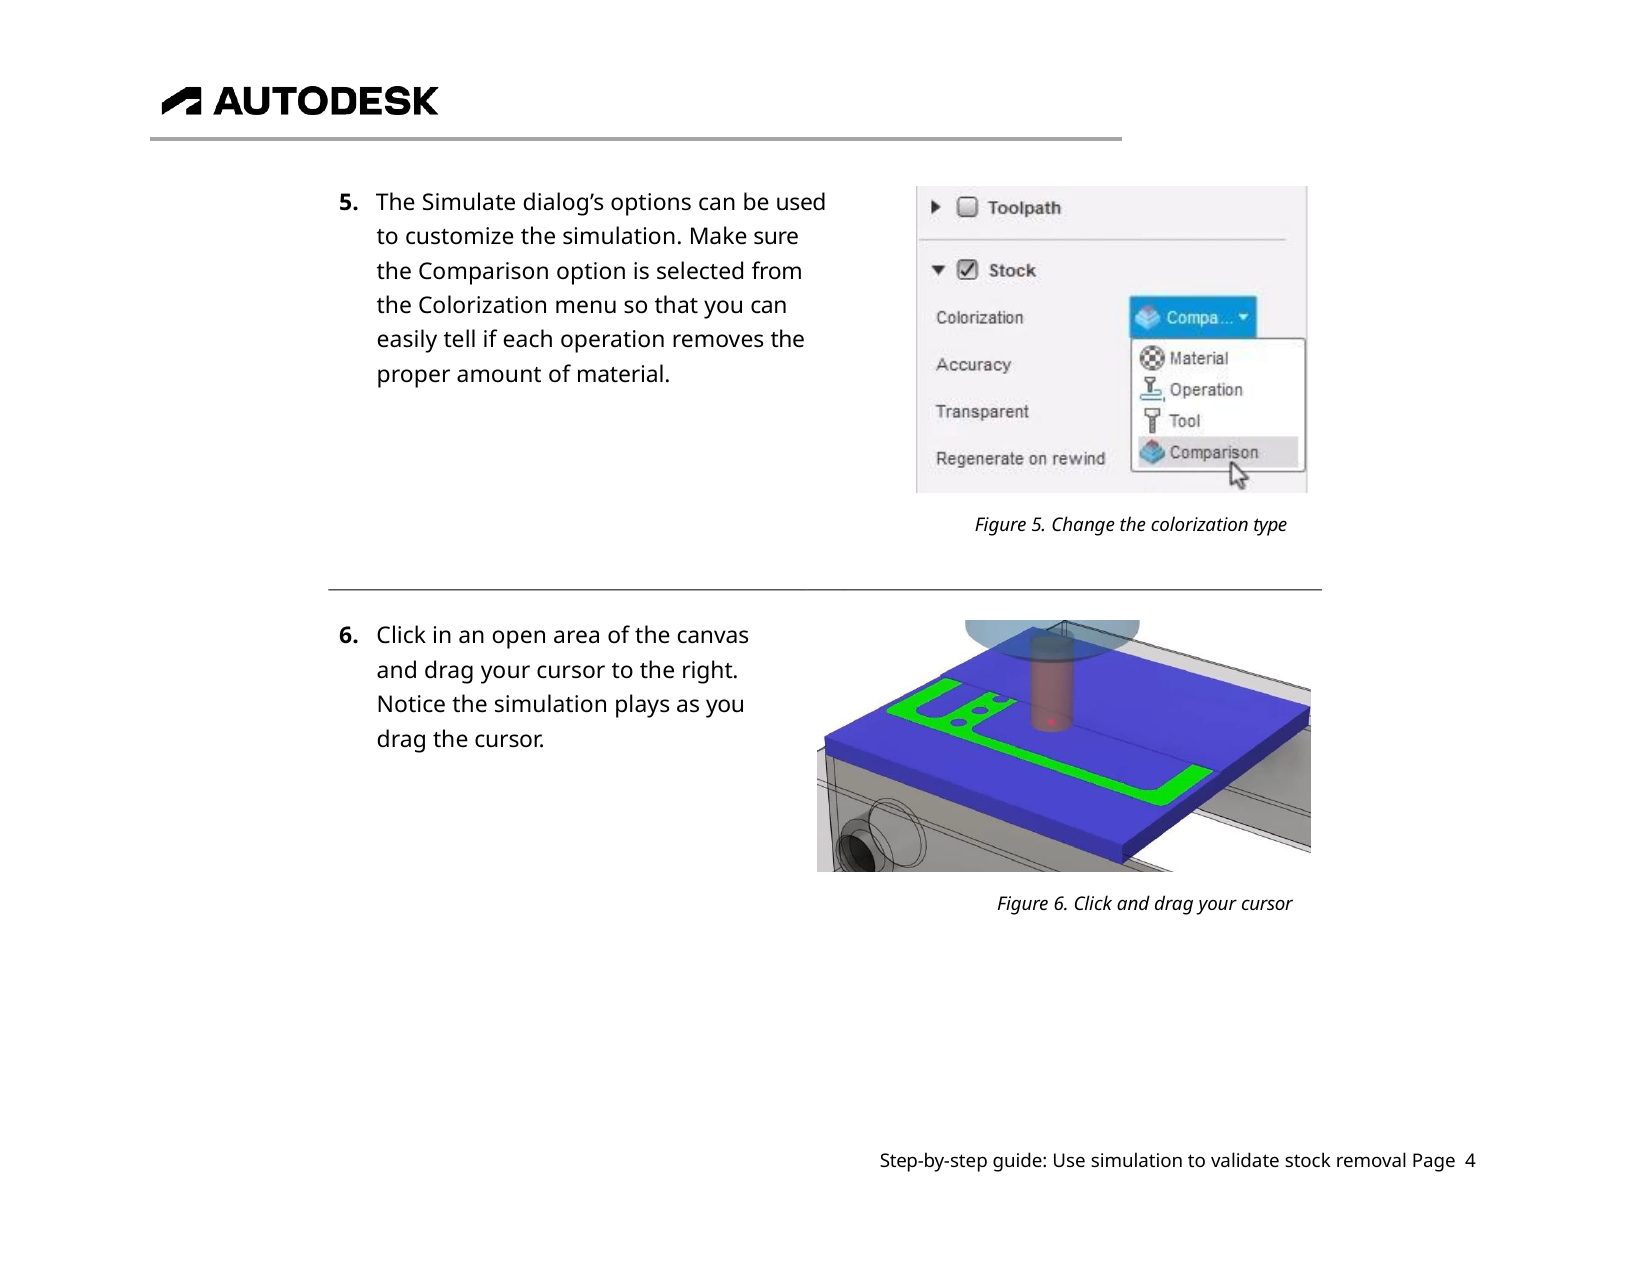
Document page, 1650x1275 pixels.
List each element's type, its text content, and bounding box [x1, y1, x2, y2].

text_box Figure 6. Click and drag your cursor [995, 889, 1313, 915]
text_box 6. Click in an open area of the canvas and drag your cursor to the right. Notice the simulation plays as you drag the cursor. [337, 612, 753, 752]
picture [161, 86, 439, 115]
picture [817, 619, 1311, 872]
text_box Figure 5. Change the colorization type [972, 510, 1313, 536]
slide_number Step-by-step guide: Use simulation to validate stock removal Page 10 [877, 1145, 1509, 1275]
picture [916, 186, 1311, 494]
text_box 5. The Simulate dialog’s options can be used to customize the simulation. Make sure the Comparison option is selected from the Colorization menu so that you can easily tell if each operation removes the proper amount of material. [337, 178, 833, 387]
